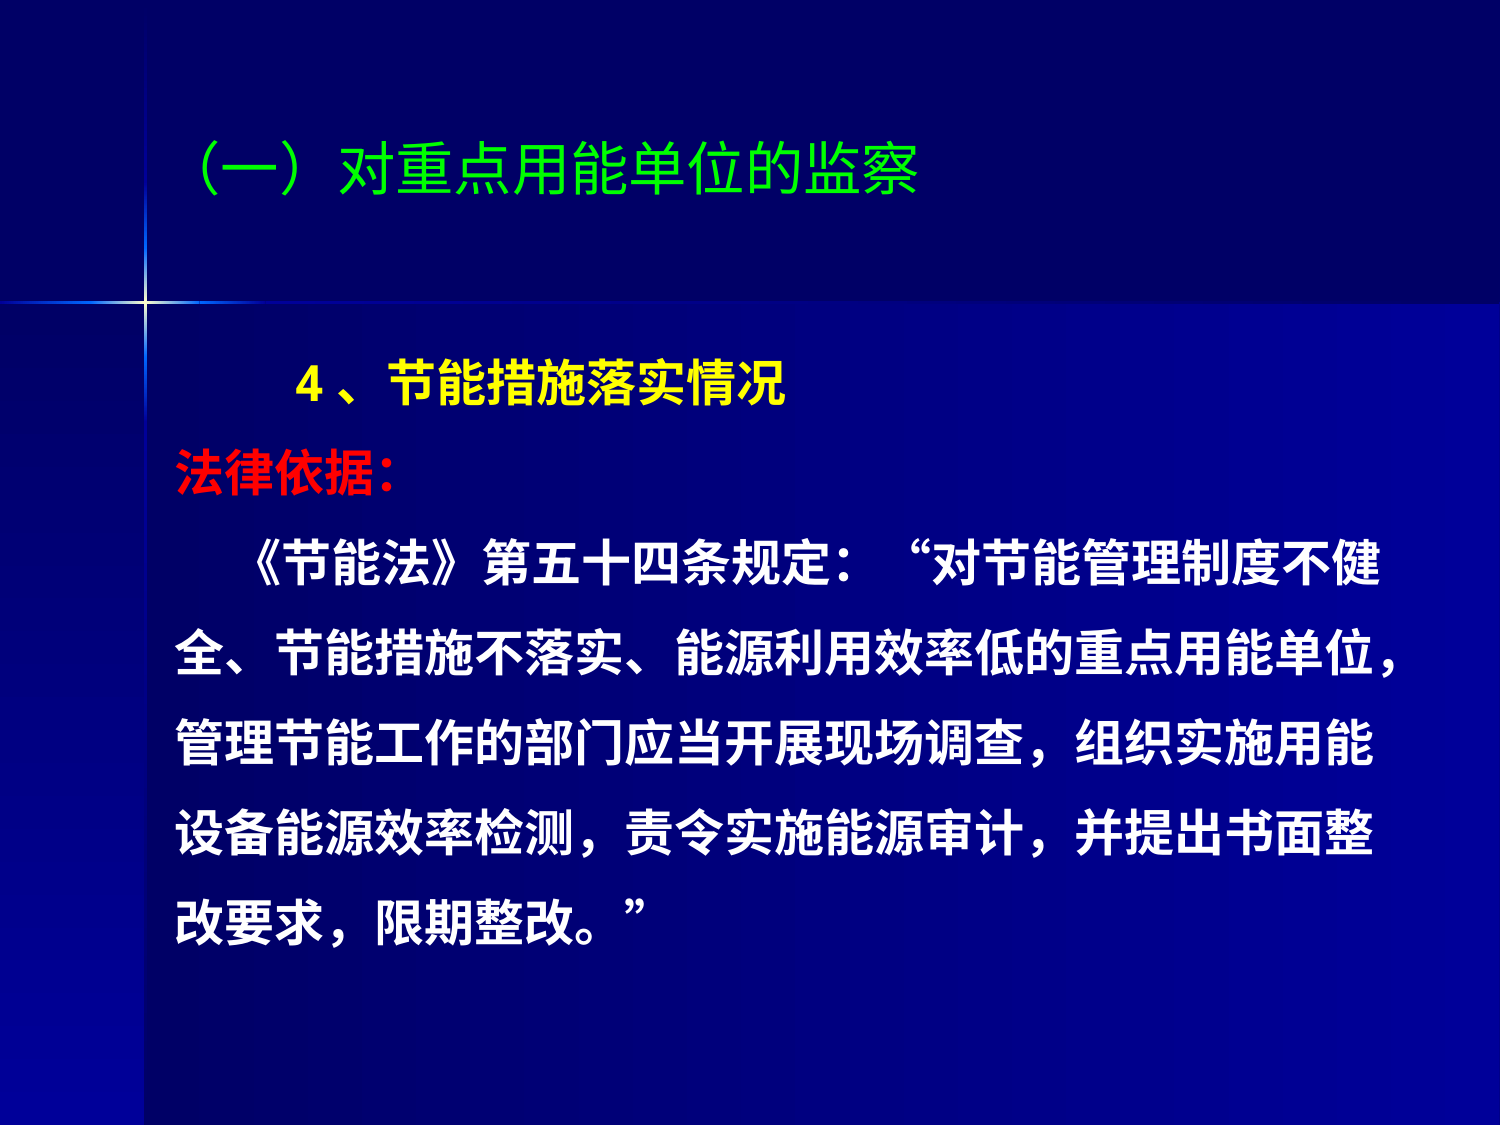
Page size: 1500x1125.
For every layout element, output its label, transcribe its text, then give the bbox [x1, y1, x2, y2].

title （一）对重点用能单位的监察 [147, 49, 1413, 286]
list 4、节能措施落实情况 法律依据： 《节能法》第五十四条规定：“对节能管理制度不健全、节能措施不落实、能源利用效率低的重点用能单位，管理节能工作的部门应当开展现场调查，组织实施用能设备能源效率检测，责令实施能源审计，并提出书面整改要求，限期整改。” [159, 314, 1413, 1001]
